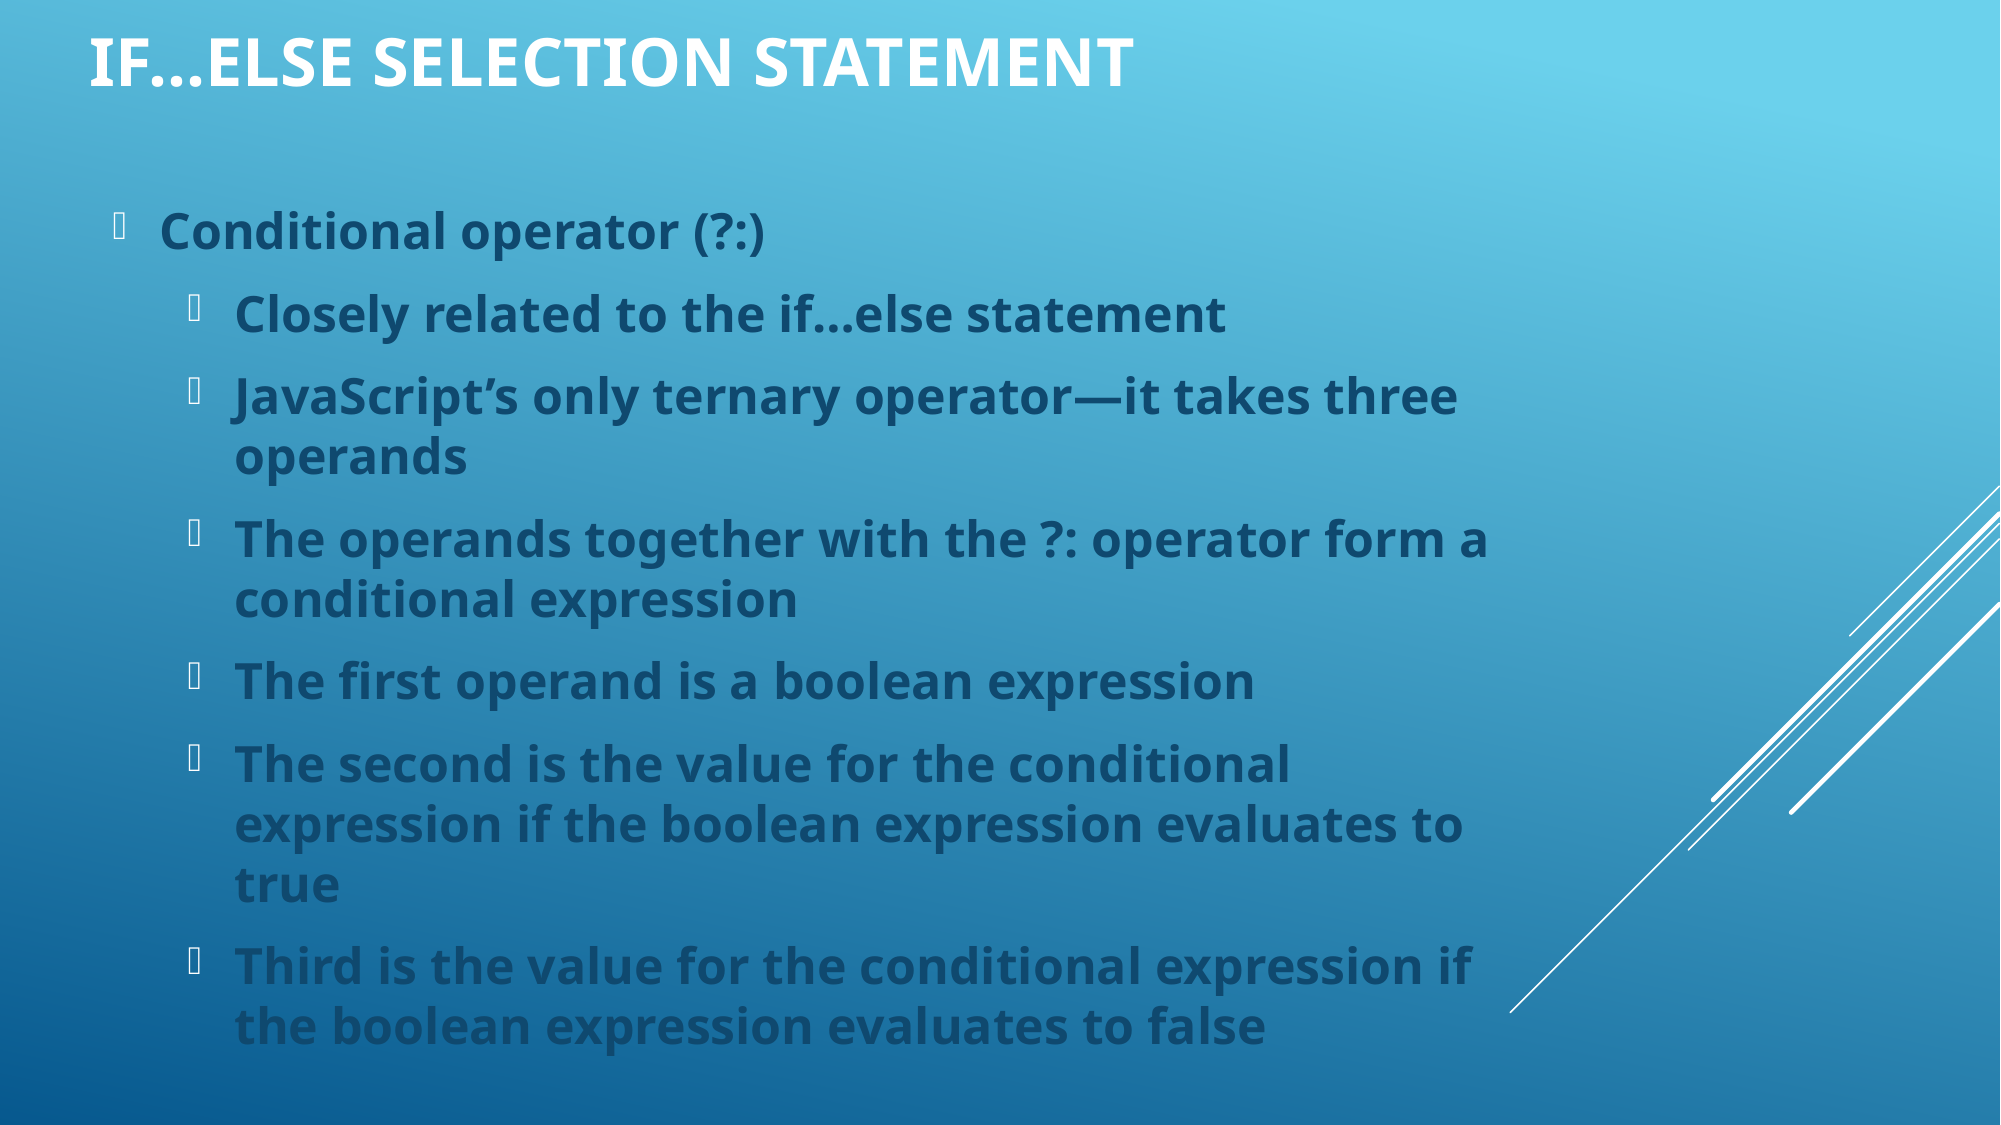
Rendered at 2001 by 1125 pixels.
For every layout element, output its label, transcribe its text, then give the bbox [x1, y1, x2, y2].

text_box Conditional operator (?:) Closely related to the if…else statement JavaScript’s only ternary operator—it takes three operands The operands together with the ?: operator form a conditional expression The first operand is a boolean expression The second is the value for the conditional expression if the boolean expression evaluates to true Third is the value for the conditional expression if the boolean expression evaluates to false [97, 192, 1551, 1059]
text_box if...else Selection Statement [74, 12, 1425, 146]
